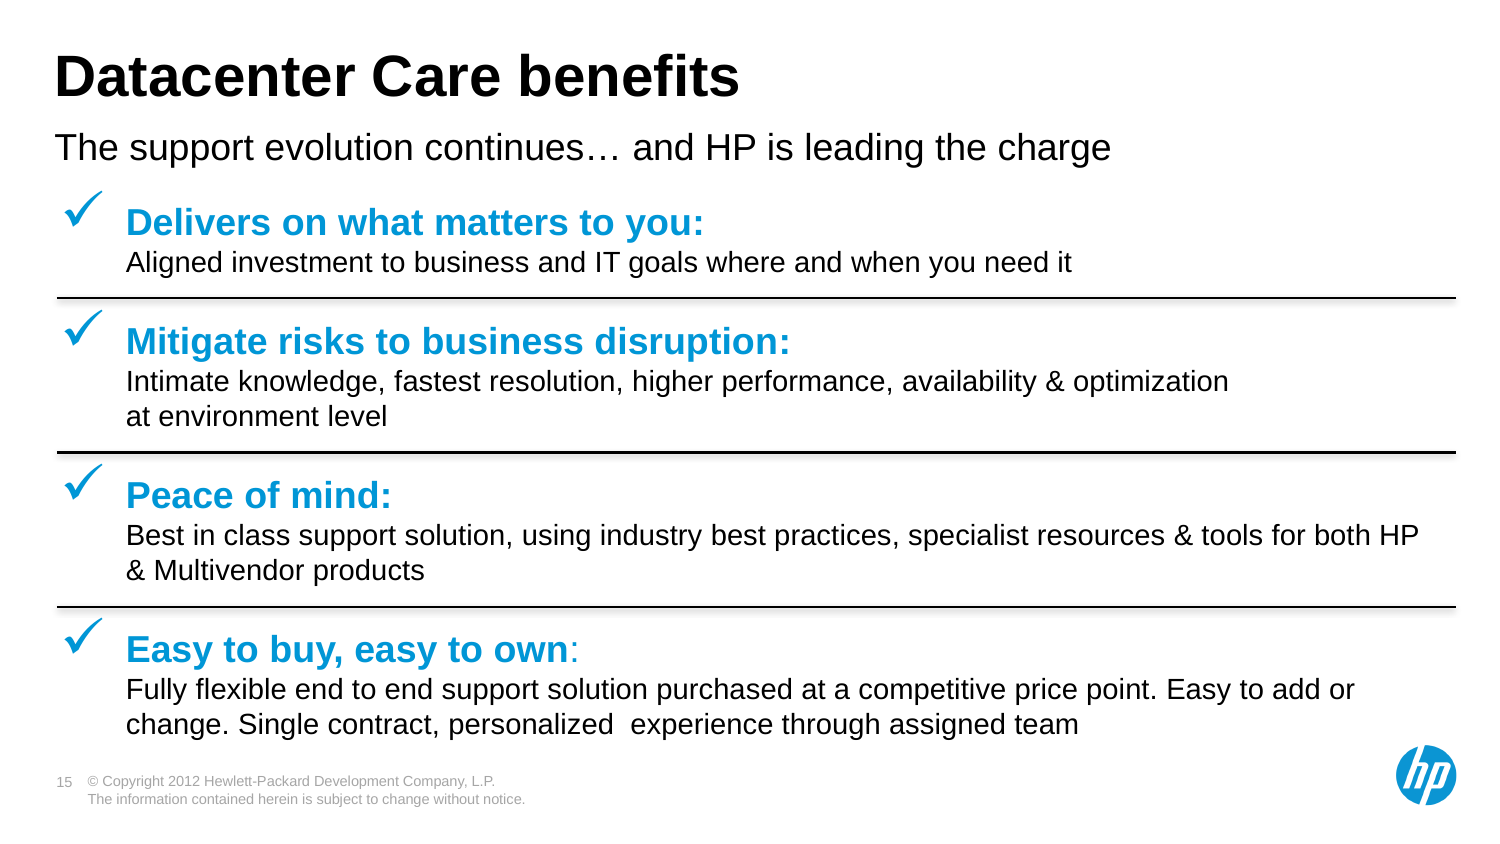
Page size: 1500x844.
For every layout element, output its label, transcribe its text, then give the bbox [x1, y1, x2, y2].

picture [1395, 748, 1450, 806]
title Datacenter Care benefits [54, 38, 1443, 110]
subtitle The support evolution continues… and HP is leading the charge [54, 123, 1443, 169]
text_box Easy to buy, easy to own: Fully flexible end to end support solution purchased at a competitive price point. Easy to add or change. Single contract, personalized experience through assigned team [45, 618, 1457, 748]
picture [1404, 748, 1428, 788]
picture [1432, 744, 1458, 806]
text_box Mitigate risks to business disruption: Intimate knowledge, fastest resolution, higher performance, availability & optimization at environment level [45, 309, 1457, 440]
text_box Peace of mind: Best in class support solution, using industry best practices, specialist resources & tools for both HP & Multivendor products [45, 463, 1457, 594]
text_box Delivers on what matters to you: Aligned investment to business and IT goals where and when you need it [45, 190, 1457, 286]
